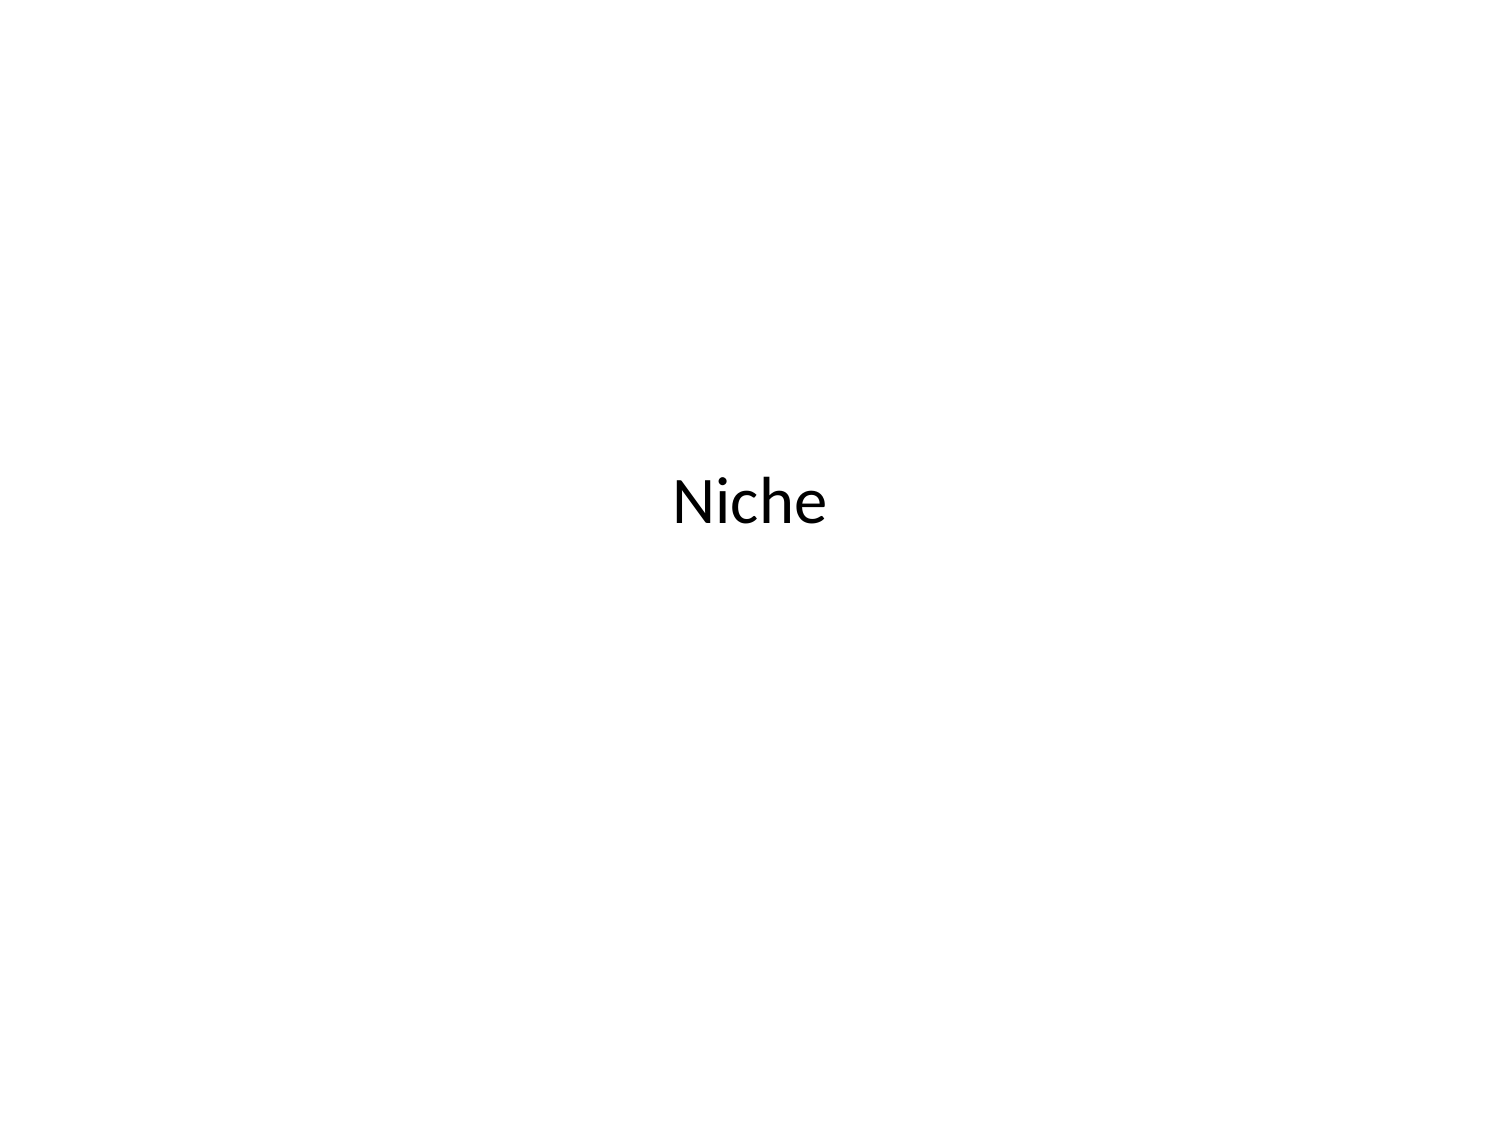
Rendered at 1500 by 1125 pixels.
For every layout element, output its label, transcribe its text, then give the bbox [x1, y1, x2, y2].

list Niche [75, 262, 1425, 1005]
